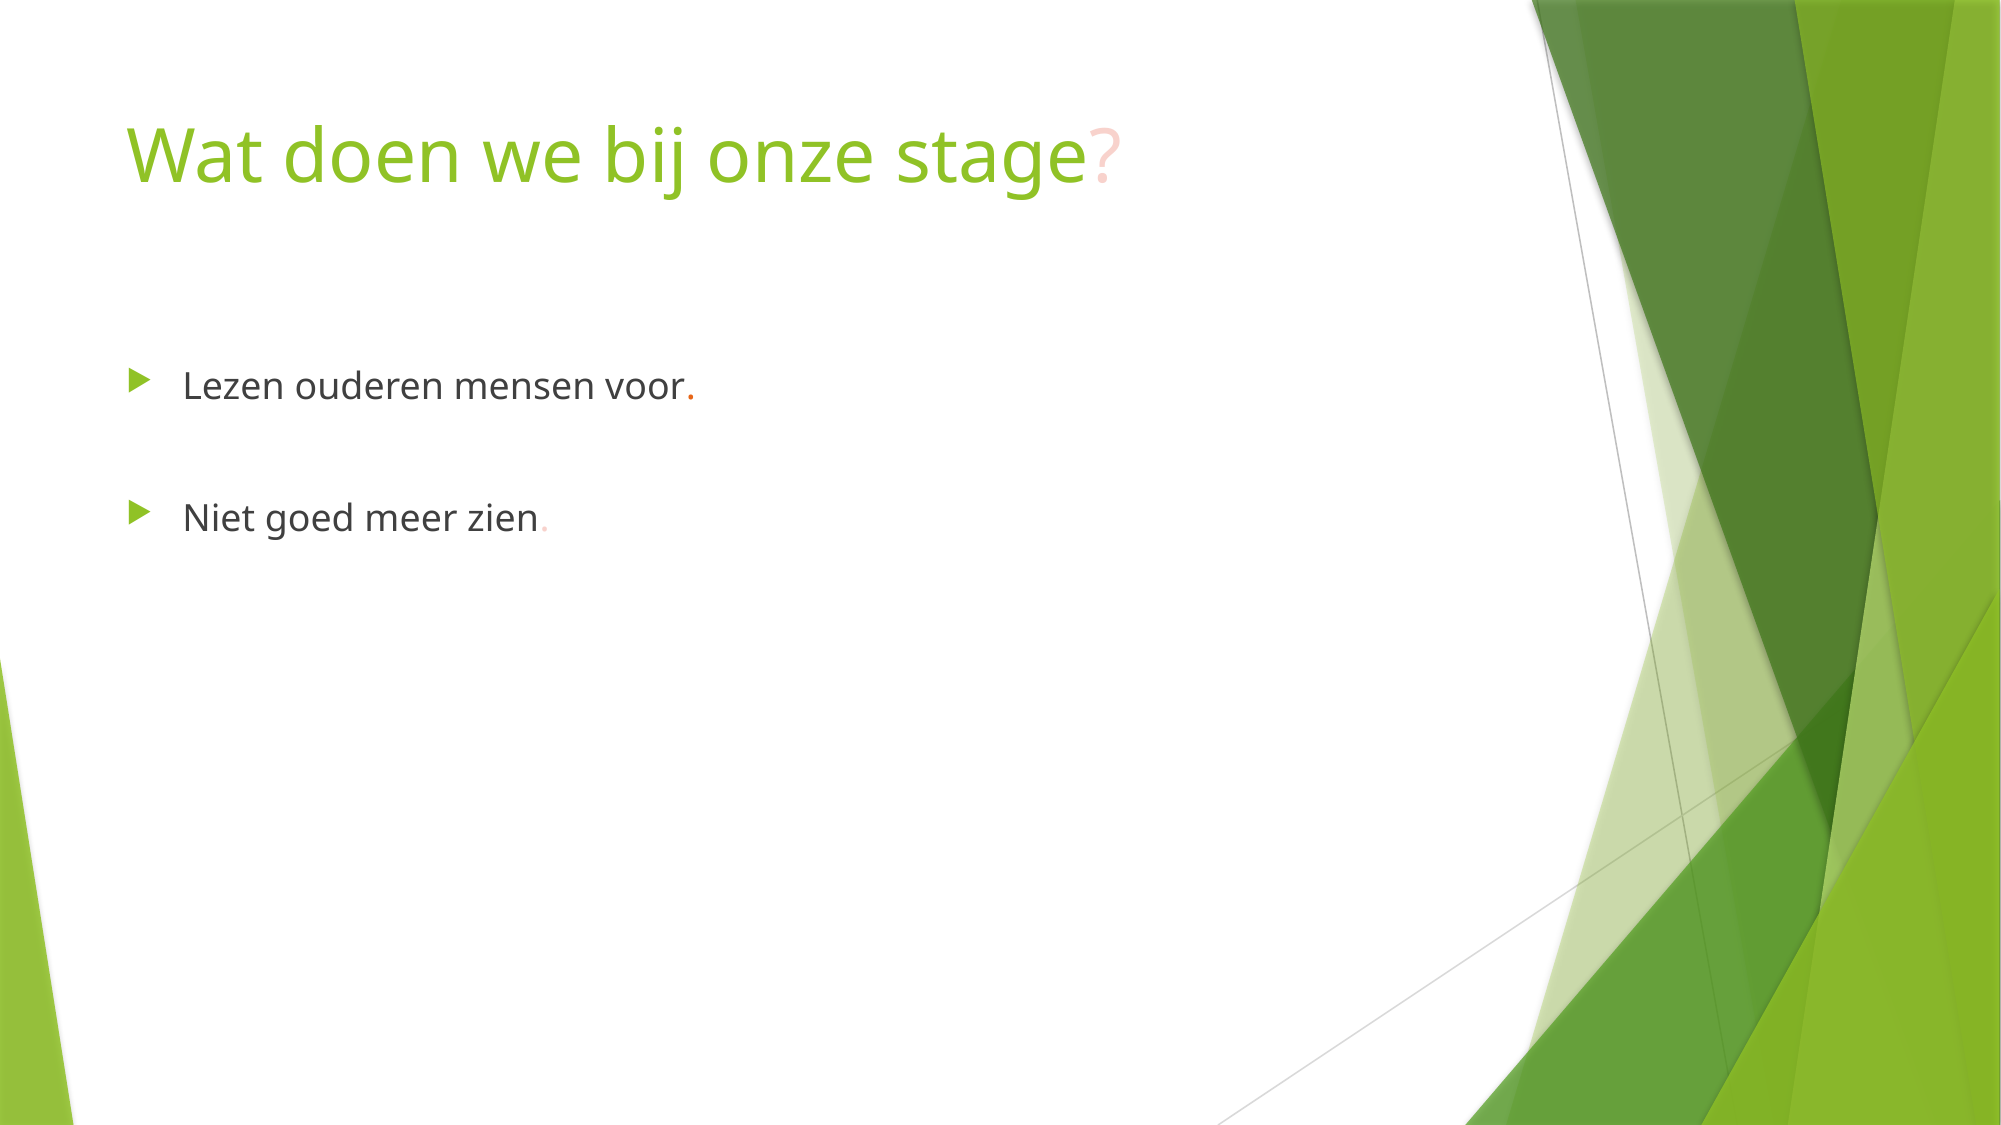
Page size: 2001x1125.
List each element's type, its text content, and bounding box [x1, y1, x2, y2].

title Wat doen we bij onze stage? [111, 99, 1522, 317]
list Lezen ouderen mensen voor. Niet goed meer zien. [111, 354, 1522, 992]
